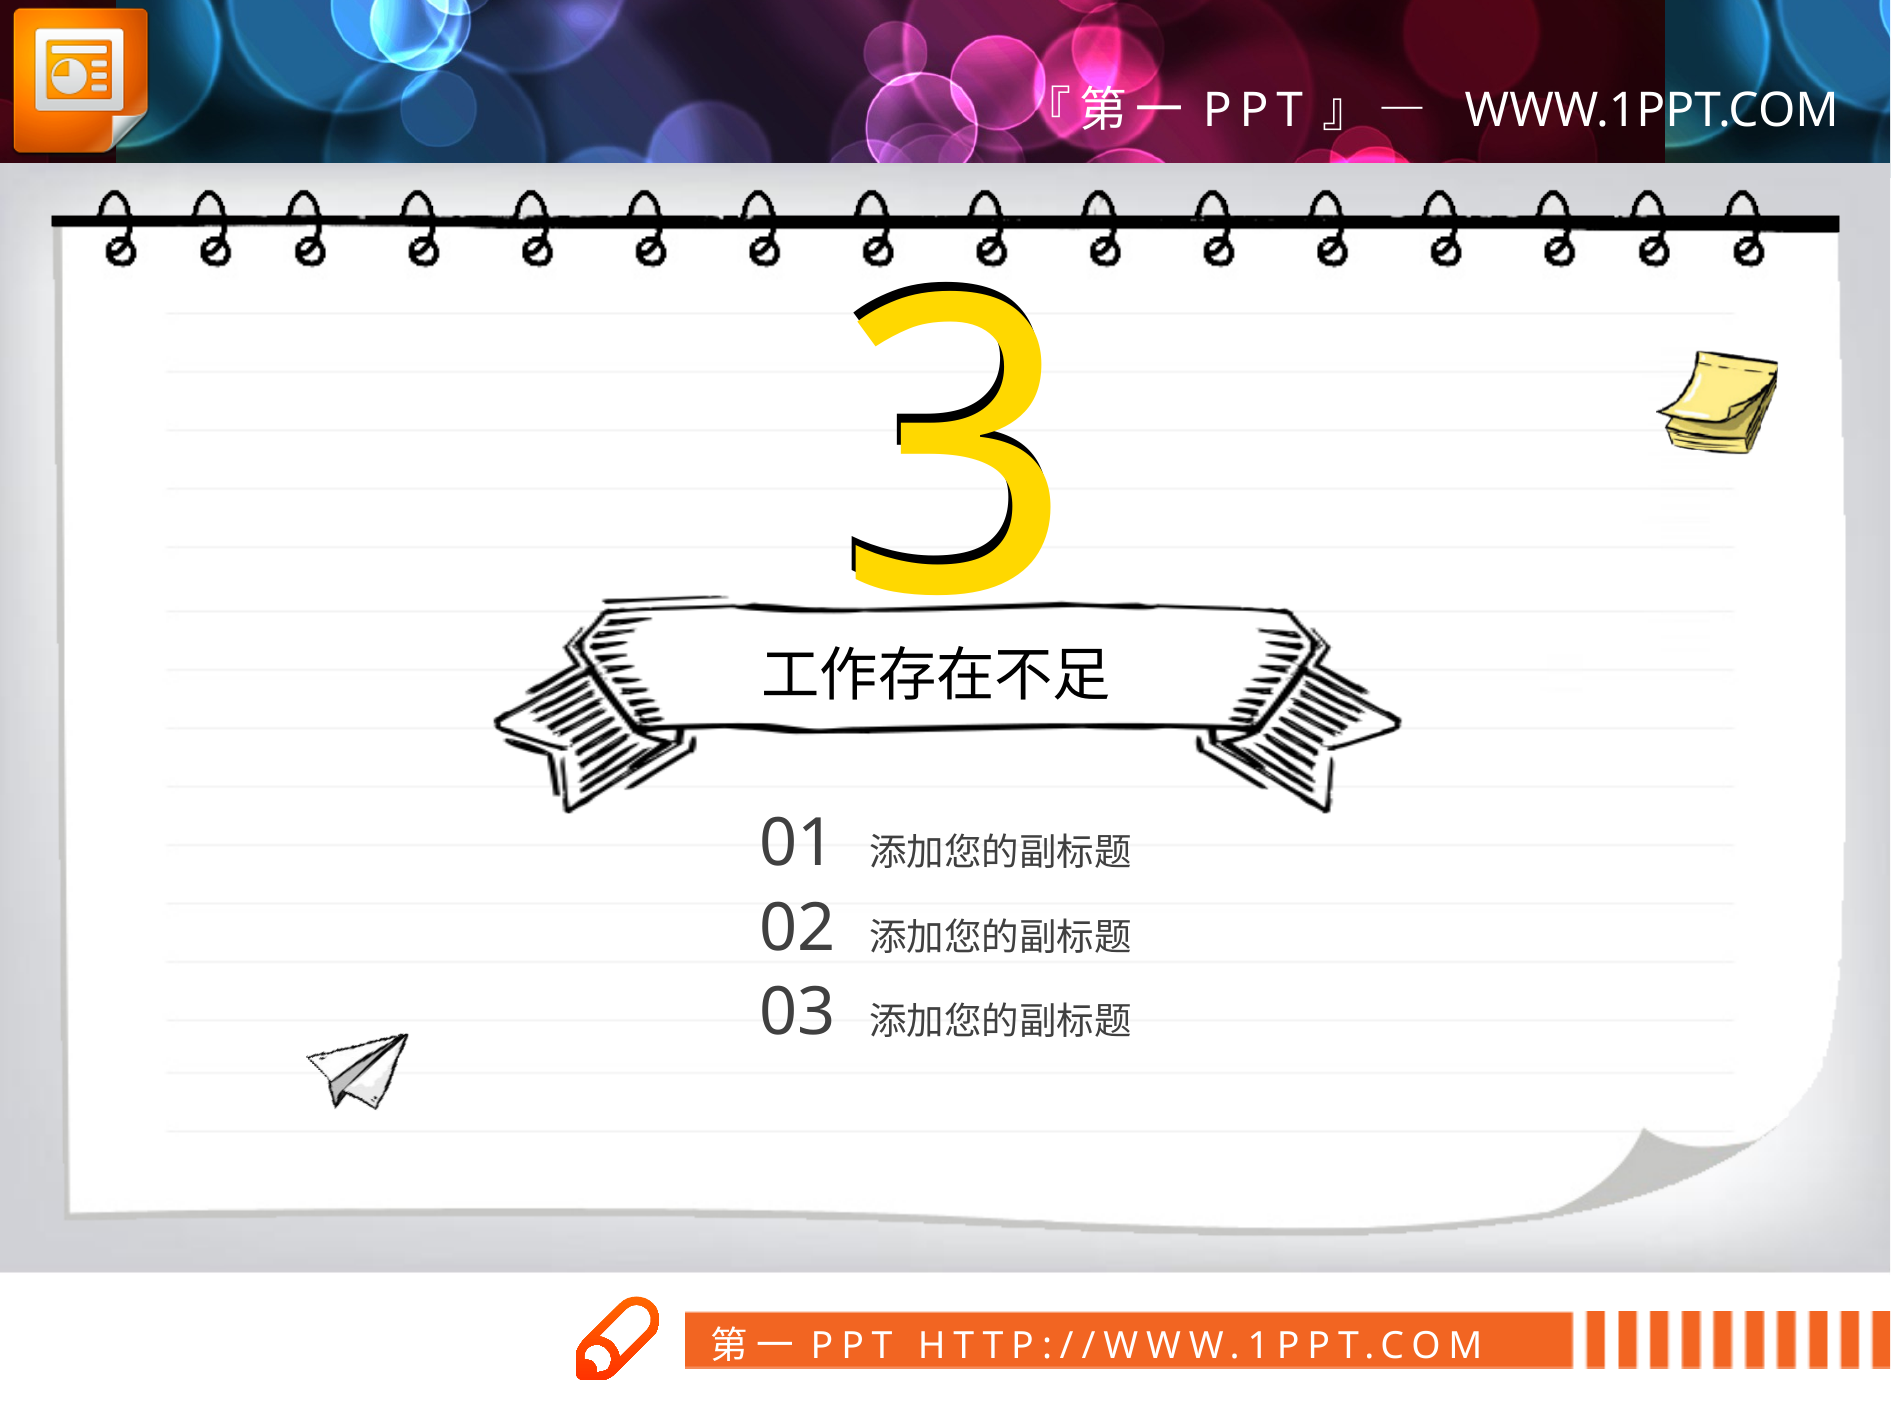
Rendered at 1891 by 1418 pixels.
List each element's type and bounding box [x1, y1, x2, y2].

text_box [343, 567, 1582, 826]
text_box [818, 159, 994, 687]
text_box [744, 791, 1211, 1057]
picture [685, 1311, 1891, 1369]
picture [0, 0, 1891, 1275]
